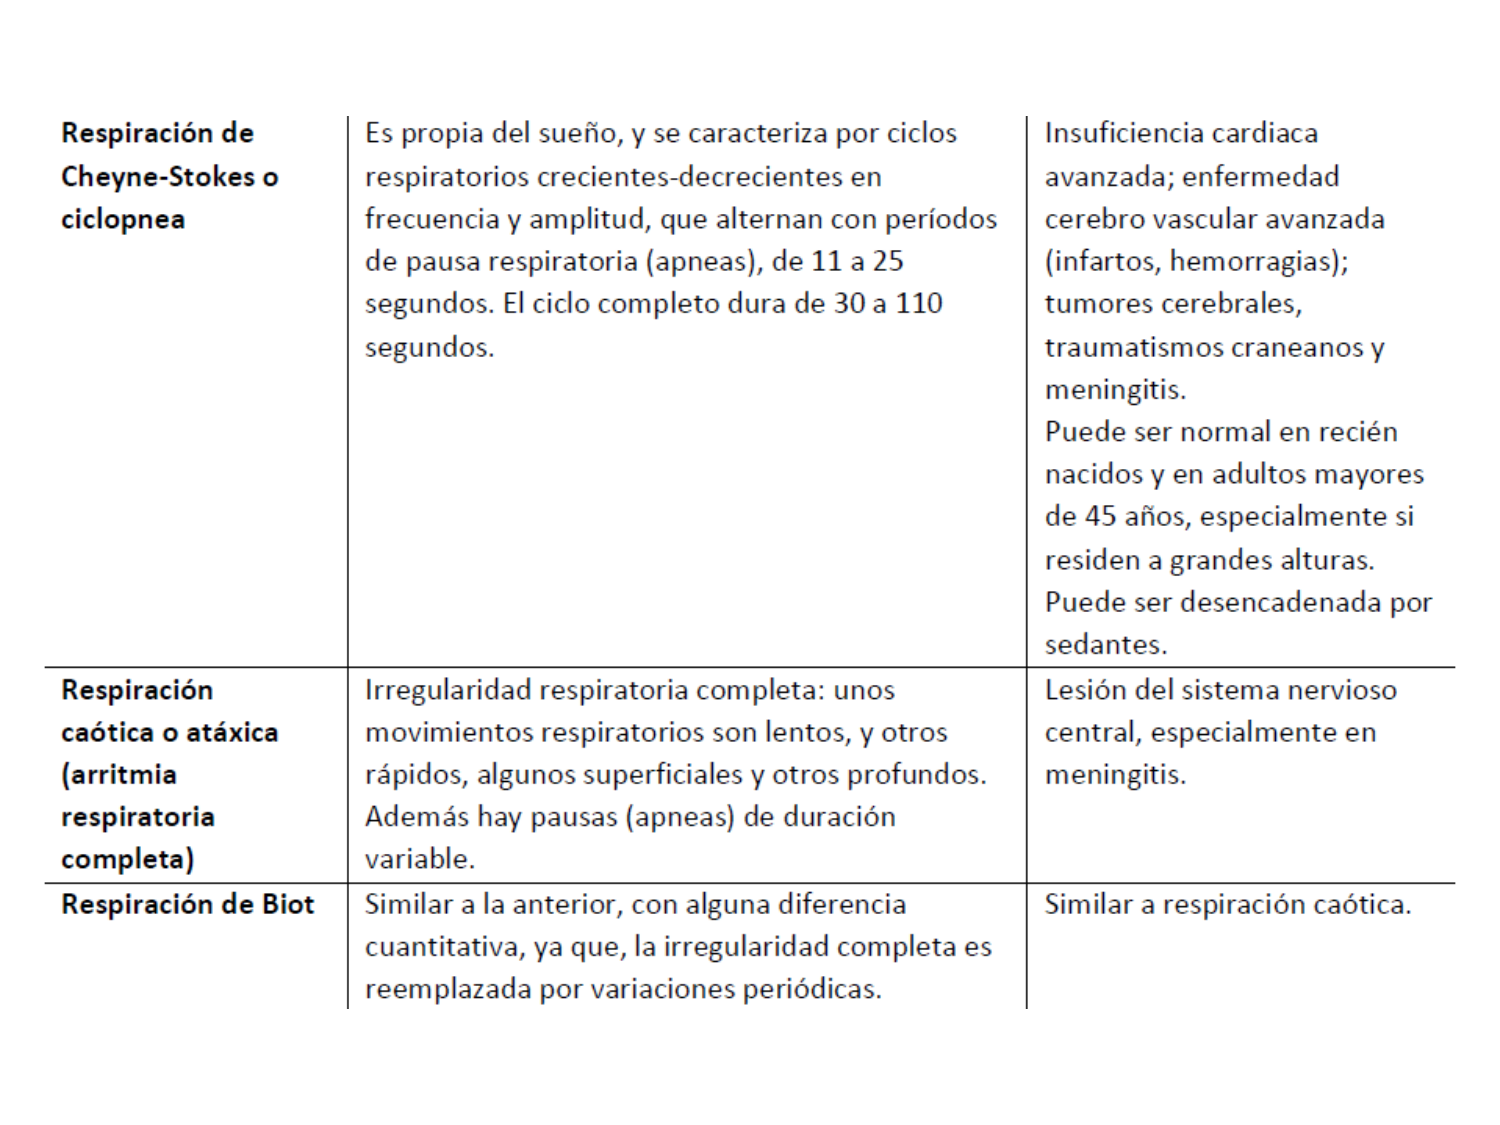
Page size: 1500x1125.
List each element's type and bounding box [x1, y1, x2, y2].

picture [44, 116, 1456, 1009]
